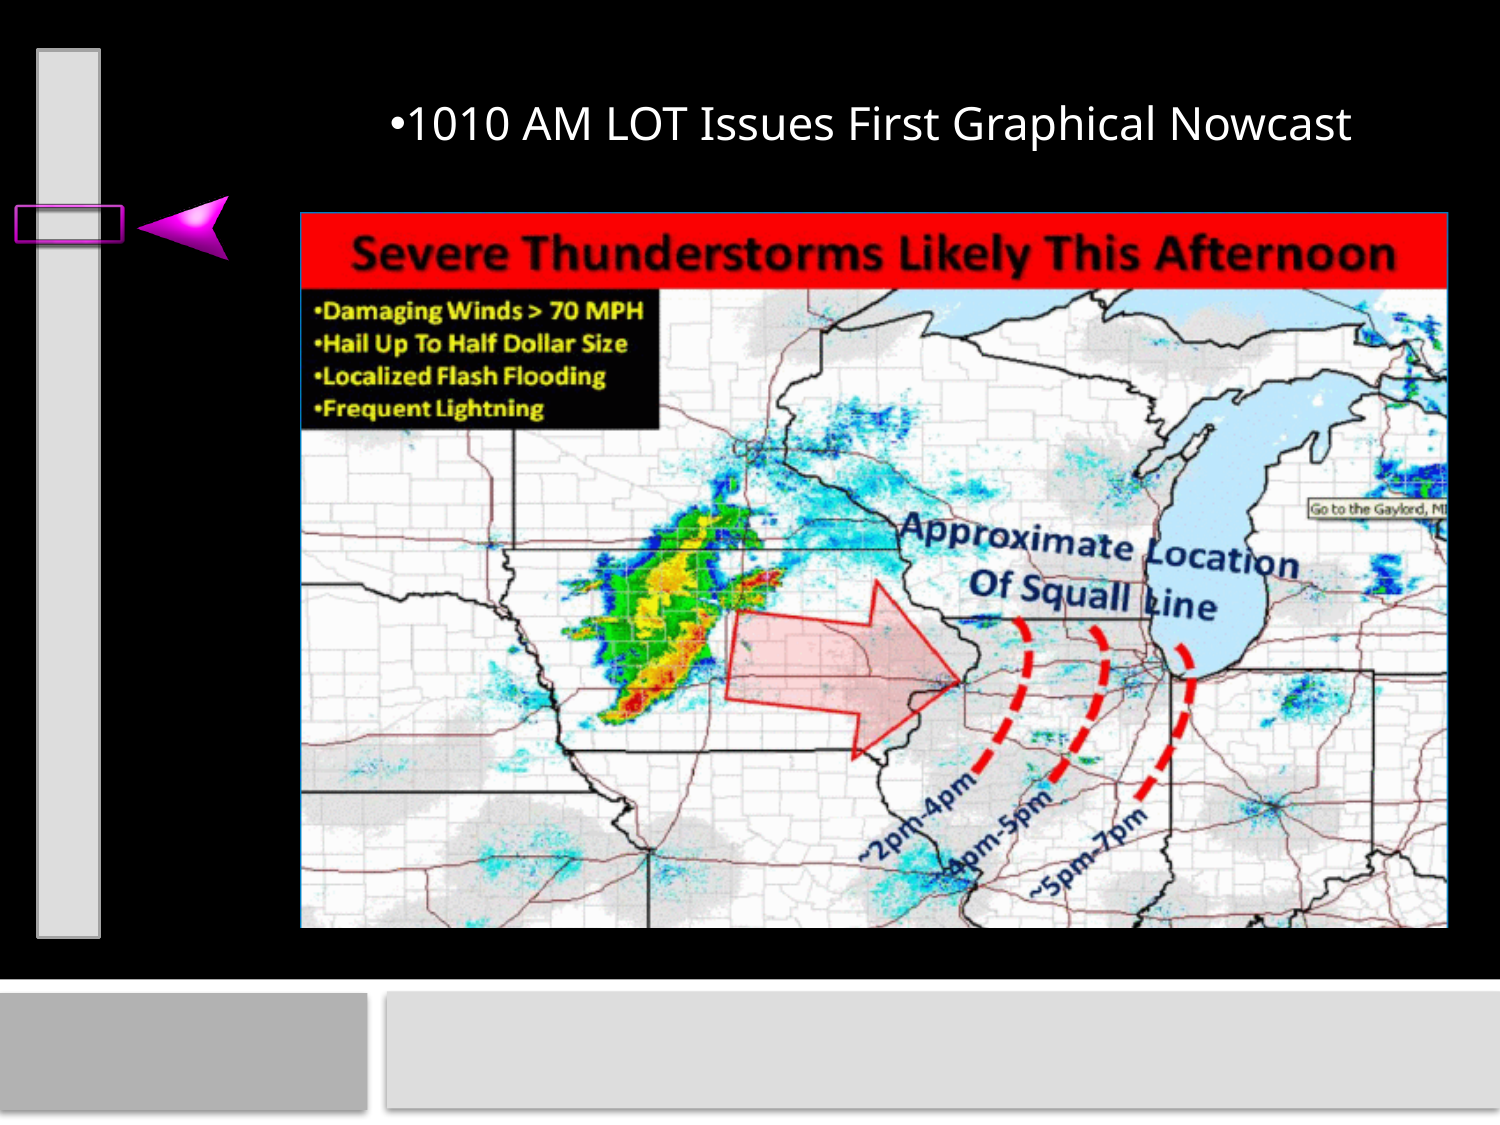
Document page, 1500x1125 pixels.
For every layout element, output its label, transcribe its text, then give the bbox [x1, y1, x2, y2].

text_box [36, 48, 101, 197]
text_box [36, 260, 101, 939]
picture [0, 174, 243, 288]
text_box 1010 AM LOT Issues First Graphical Nowcast [375, 87, 1463, 293]
picture [299, 212, 1449, 928]
